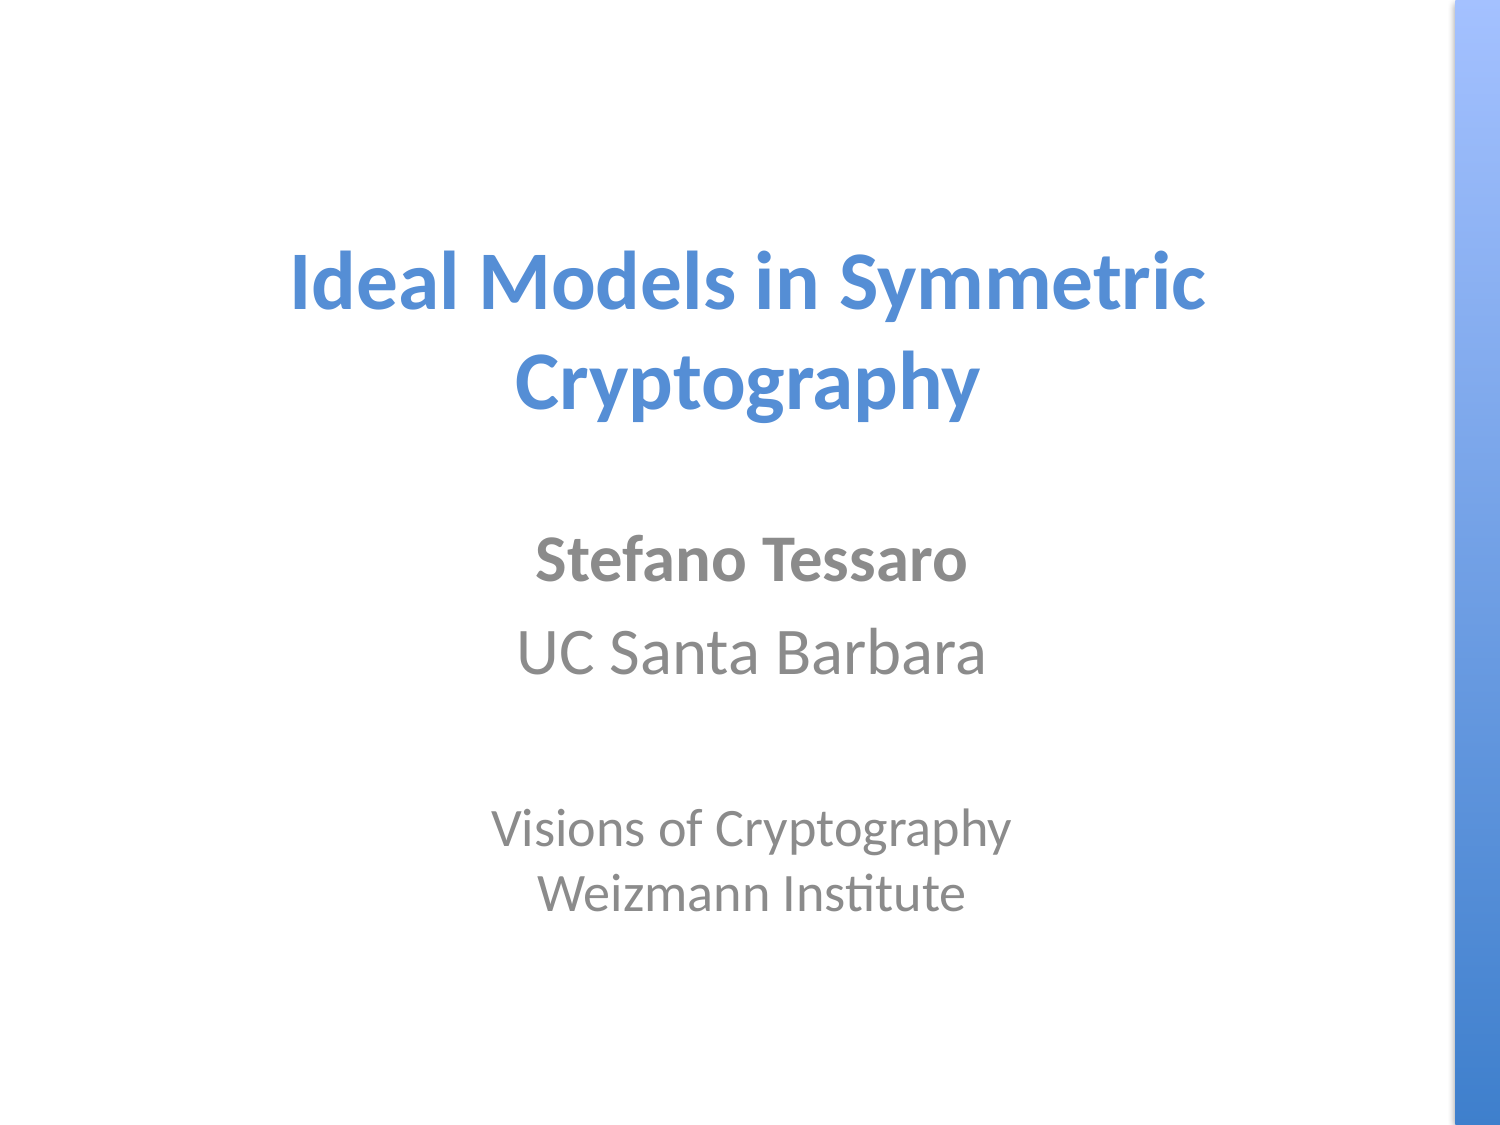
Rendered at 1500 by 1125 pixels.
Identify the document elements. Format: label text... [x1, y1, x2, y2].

subtitle Stefano Tessaro UC Santa Barbara Visions of Cryptography Weizmann Institute [227, 506, 1278, 1042]
title Ideal Models in Symmetric Cryptography [112, 205, 1385, 447]
